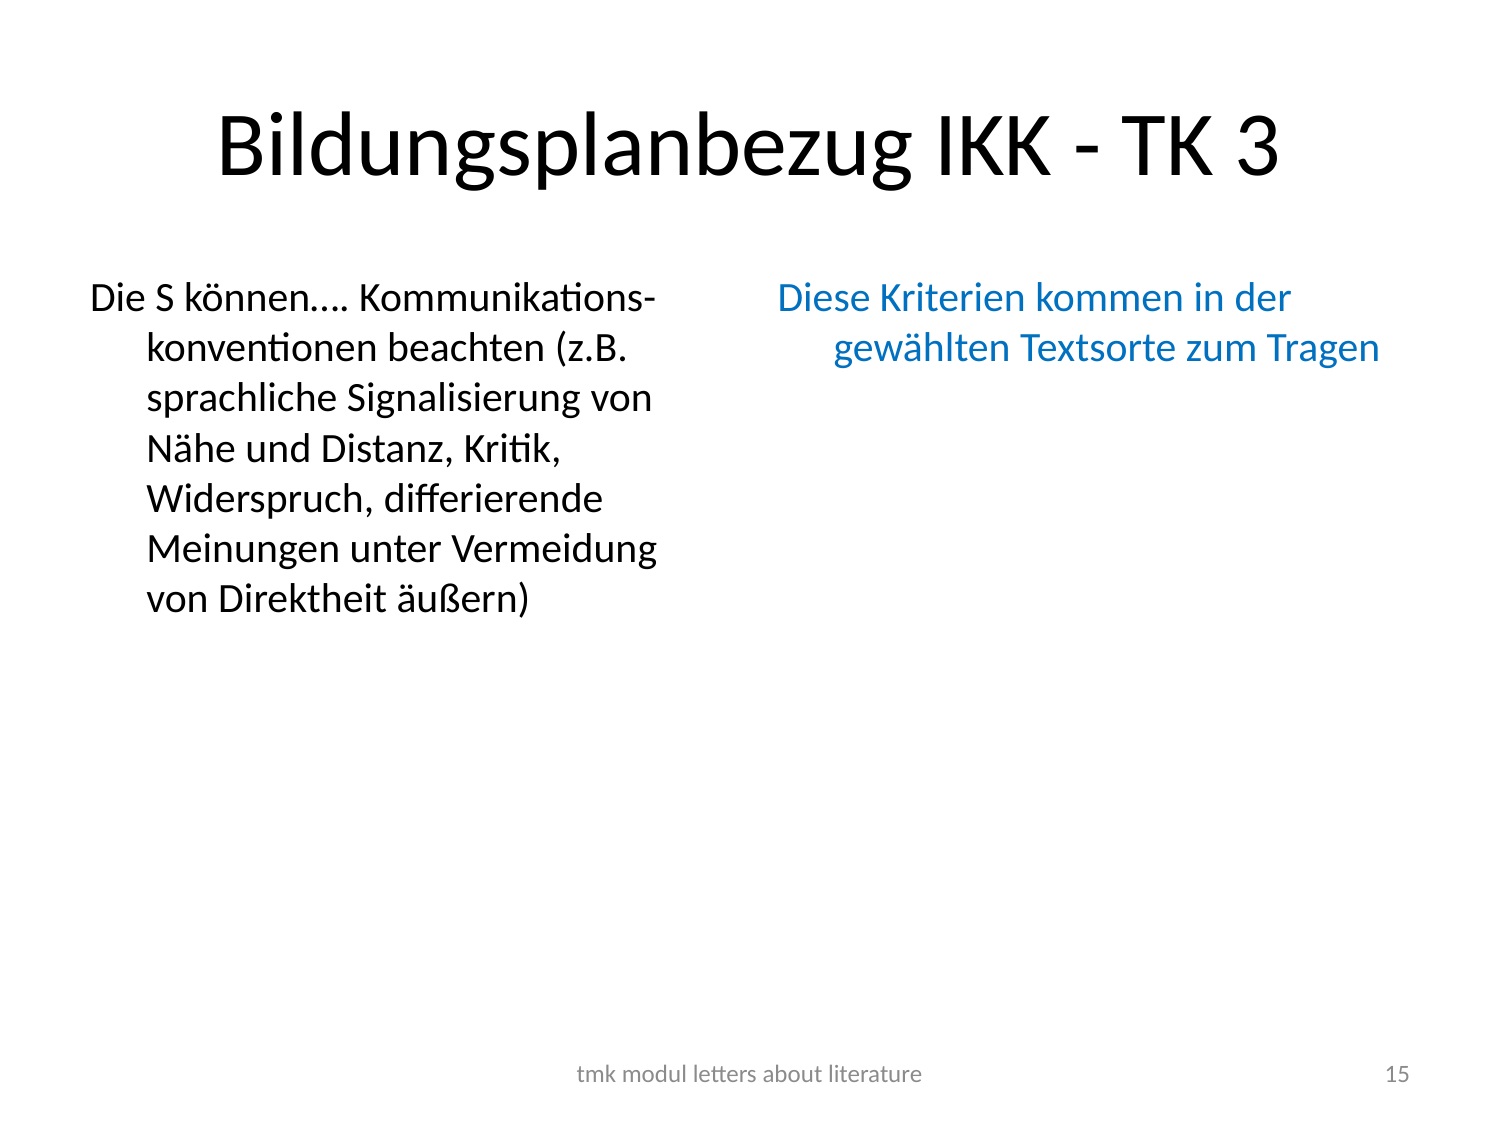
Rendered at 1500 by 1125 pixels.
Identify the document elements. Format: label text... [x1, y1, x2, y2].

list Diese Kriterien kommen in der gewählten Textsorte zum Tragen [762, 262, 1425, 1005]
title Bildungsplanbezug IKK - TK 3 [75, 45, 1425, 233]
list Die S können…. Kommunikations-konventionen beachten (z.B. sprachliche Signalisierung von Nähe und Distanz, Kritik, Widerspruch, differierende Meinungen unter Vermeidung von Direktheit äußern) [75, 262, 738, 1005]
slide_number 15 [1074, 1042, 1425, 1103]
footer tmk modul letters about literature [512, 1042, 988, 1103]
